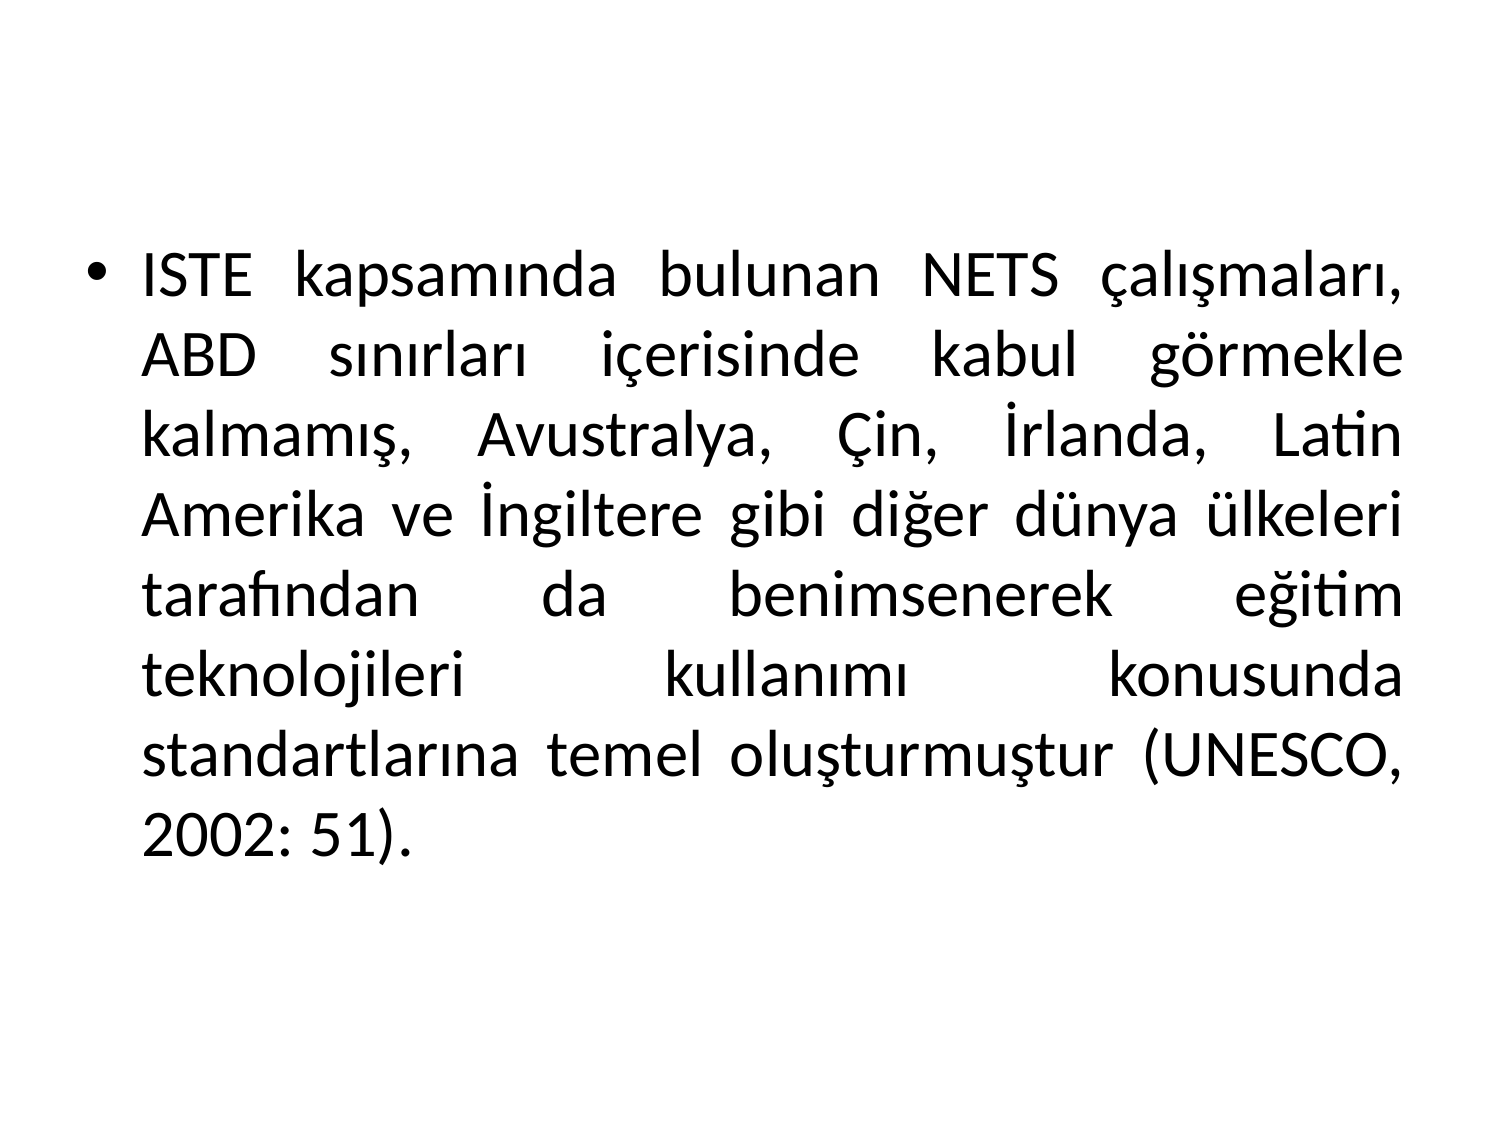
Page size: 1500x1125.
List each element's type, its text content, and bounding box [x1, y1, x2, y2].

list ISTE kapsamında bulunan NETS çalışmaları, ABD sınırları içerisinde kabul görmekle kalmamış, Avustralya, Çin, İrlanda, Latin Amerika ve İngiltere gibi diğer dünya ülkeleri tarafından da benimsenerek eğitim teknolojileri kullanımı konusunda standartlarına temel oluşturmuştur (UNESCO, 2002: 51). [70, 222, 1421, 966]
